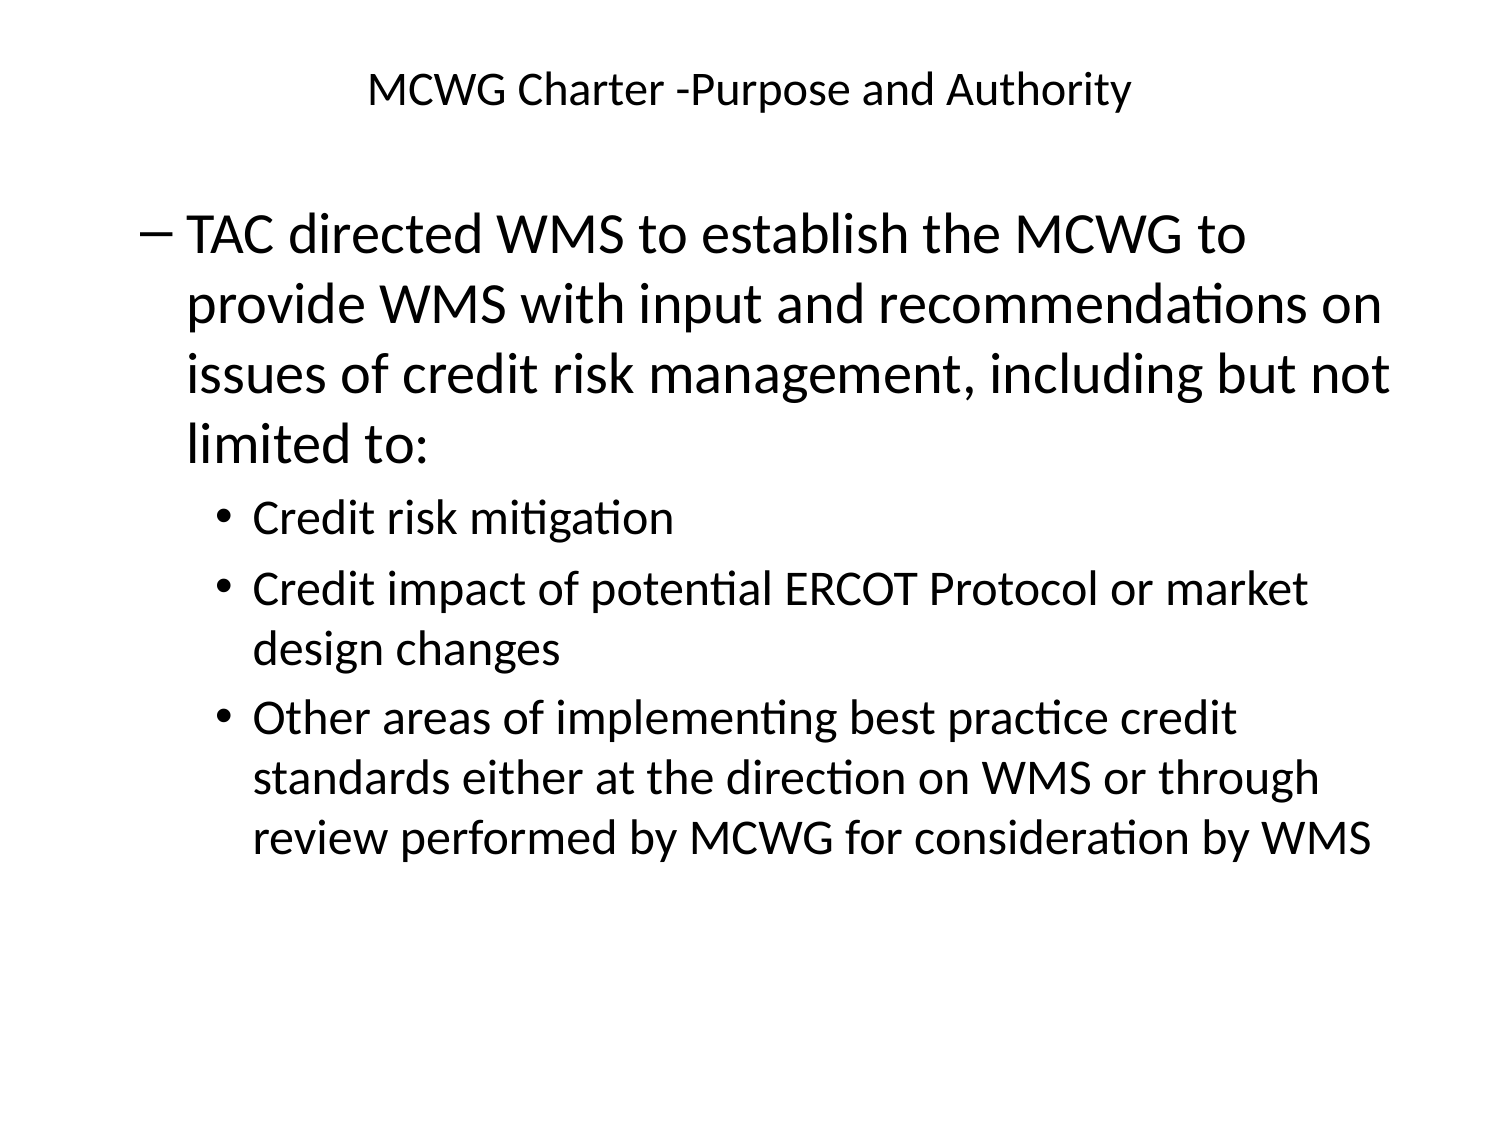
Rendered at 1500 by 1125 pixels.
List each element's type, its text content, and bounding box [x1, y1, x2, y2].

list TAC directed WMS to establish the MCWG to provide WMS with input and recommendations on issues of credit risk management, including but not limited to: Credit risk mitigation Credit impact of potential ERCOT Protocol or market design changes Other areas of implementing best practice credit standards either at the direction on WMS or through review performed by MCWG for consideration by WMS [49, 187, 1438, 1063]
title MCWG Charter -Purpose and Authority [74, 49, 1426, 187]
